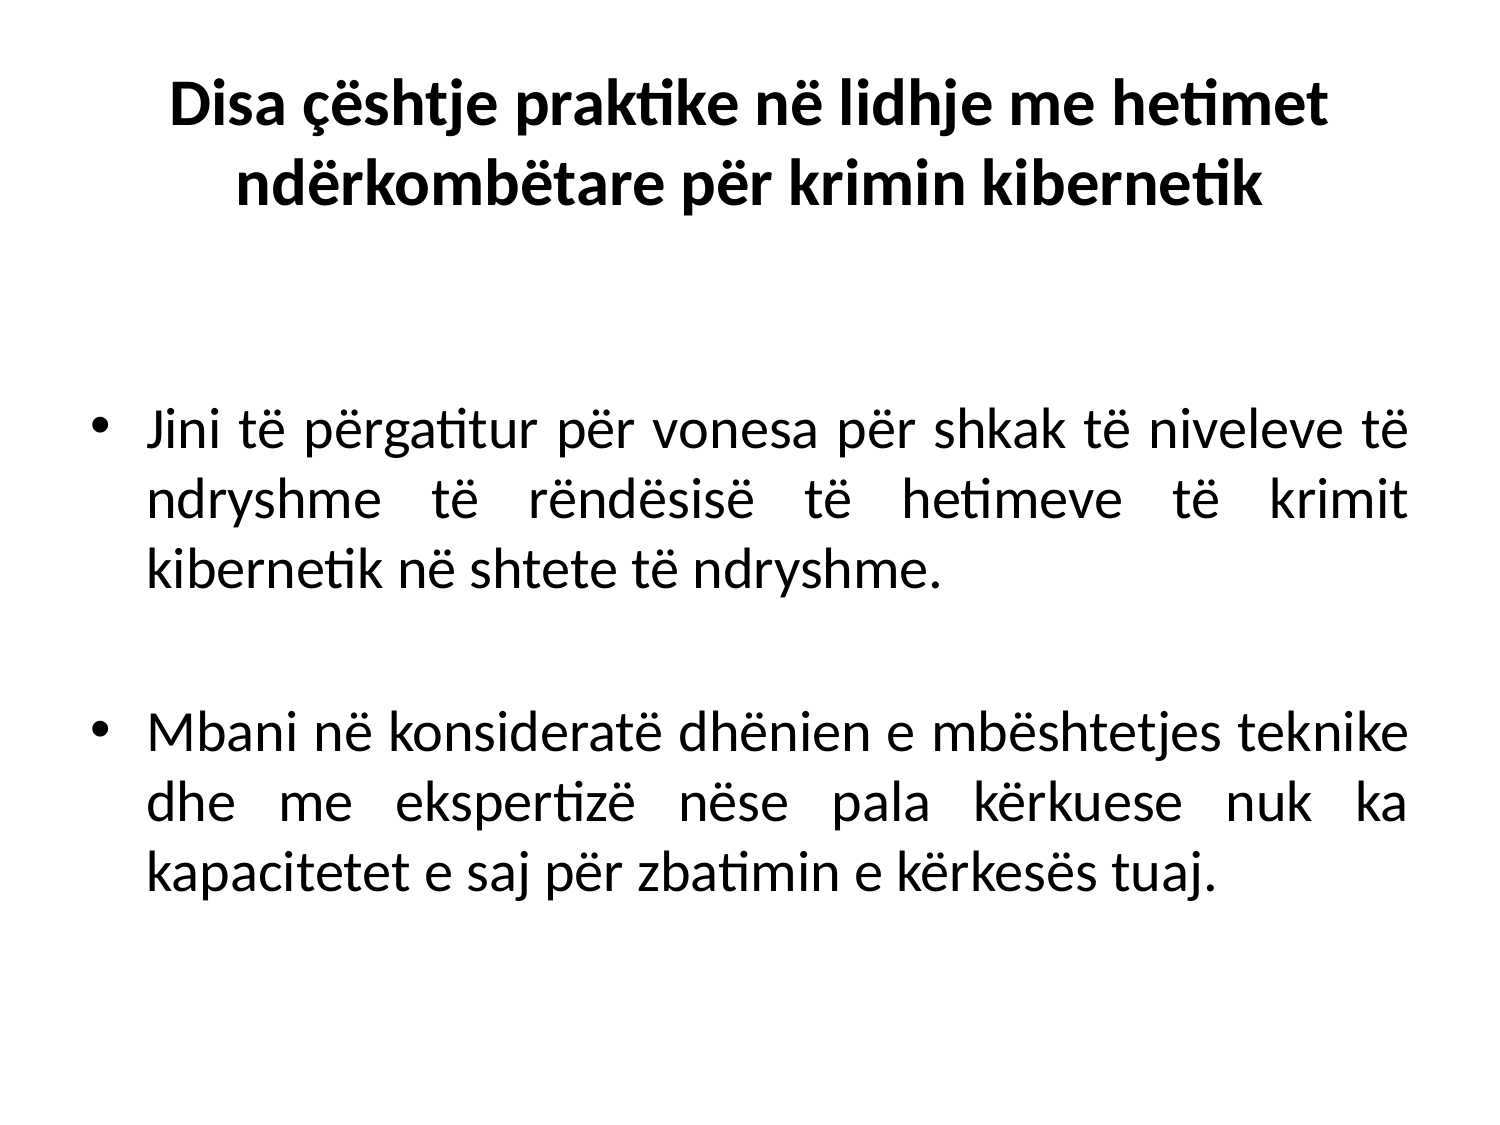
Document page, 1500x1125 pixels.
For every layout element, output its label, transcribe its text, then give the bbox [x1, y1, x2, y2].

title Disa çështje praktike në lidhje me hetimet ndërkombëtare për krimin kibernetik [74, 44, 1426, 233]
list Jini të përgatitur për vonesa për shkak të niveleve të ndryshme të rëndësisë të hetimeve të krimit kibernetik në shtete të ndryshme. Mbani në konsideratë dhënien e mbështetjes teknike dhe me ekspertizë nëse pala kërkuese nuk ka kapacitetet e saj për zbatimin e kërkesës tuaj. [74, 382, 1426, 1006]
